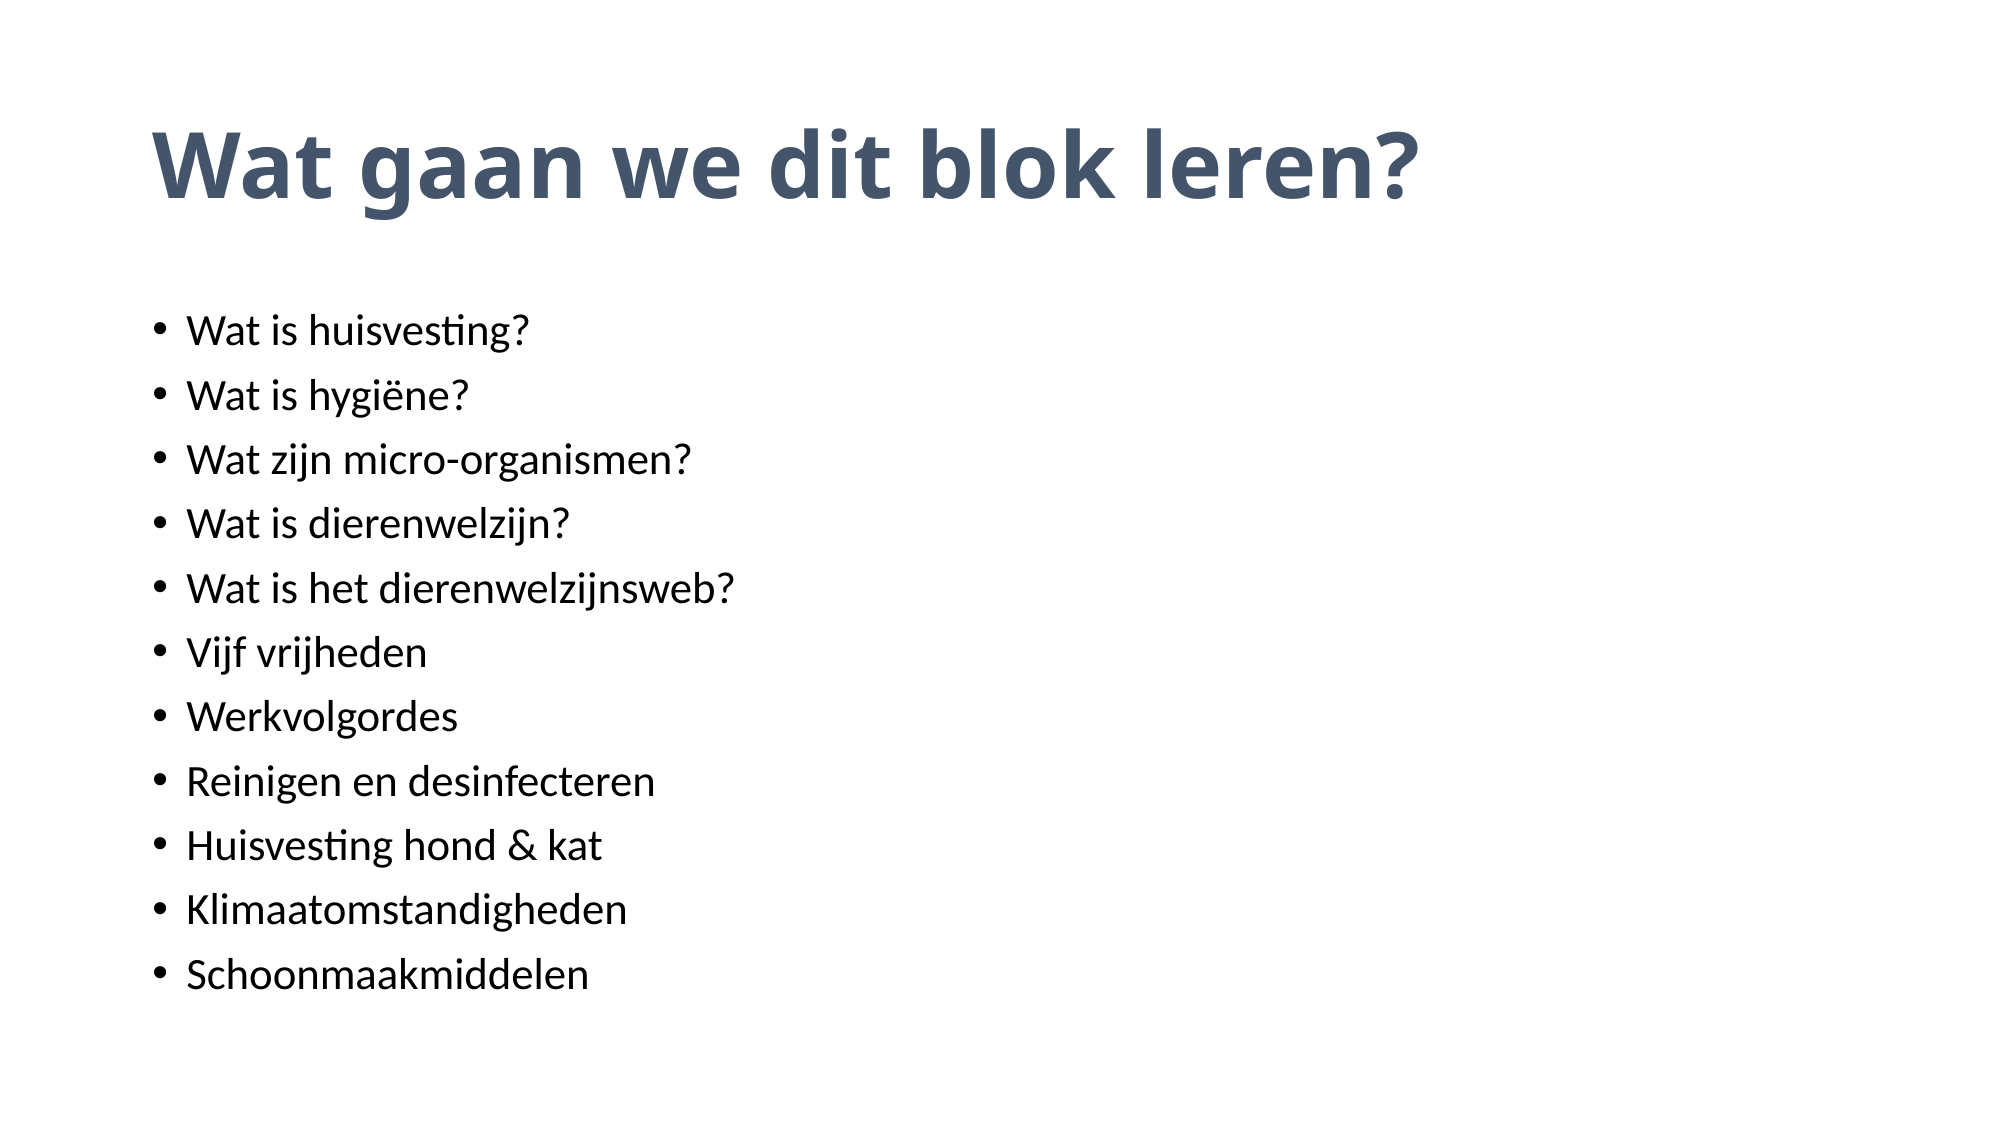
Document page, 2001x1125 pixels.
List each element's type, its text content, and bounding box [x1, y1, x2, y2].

list Wat is huisvesting? Wat is hygiëne? Wat zijn micro-organismen? Wat is dierenwelzijn? Wat is het dierenwelzijnsweb? Vijf vrijheden Werkvolgordes Reinigen en desinfecteren Huisvesting hond & kat Klimaatomstandigheden Schoonmaakmiddelen [137, 299, 1863, 1014]
title Wat gaan we dit blok leren? [137, 59, 1863, 278]
